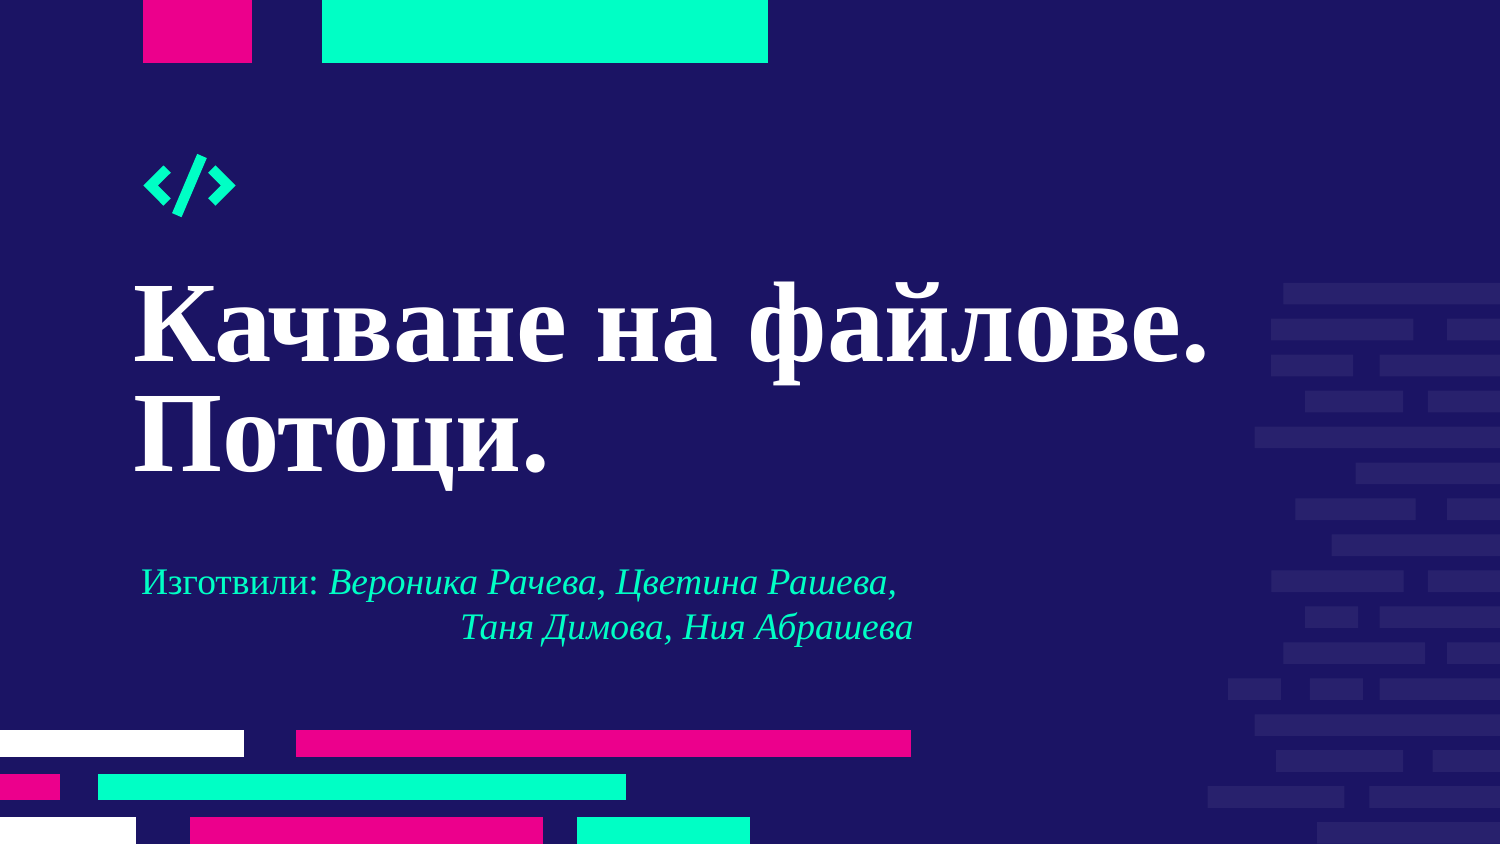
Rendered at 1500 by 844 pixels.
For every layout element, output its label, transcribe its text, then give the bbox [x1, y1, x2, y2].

title Качване на файлове. Потоци. [118, 179, 1490, 494]
subtitle Изготвили: Вероника Рачева, Цветина Рашева, Таня Димова, Ния Абрашева [126, 557, 1500, 688]
